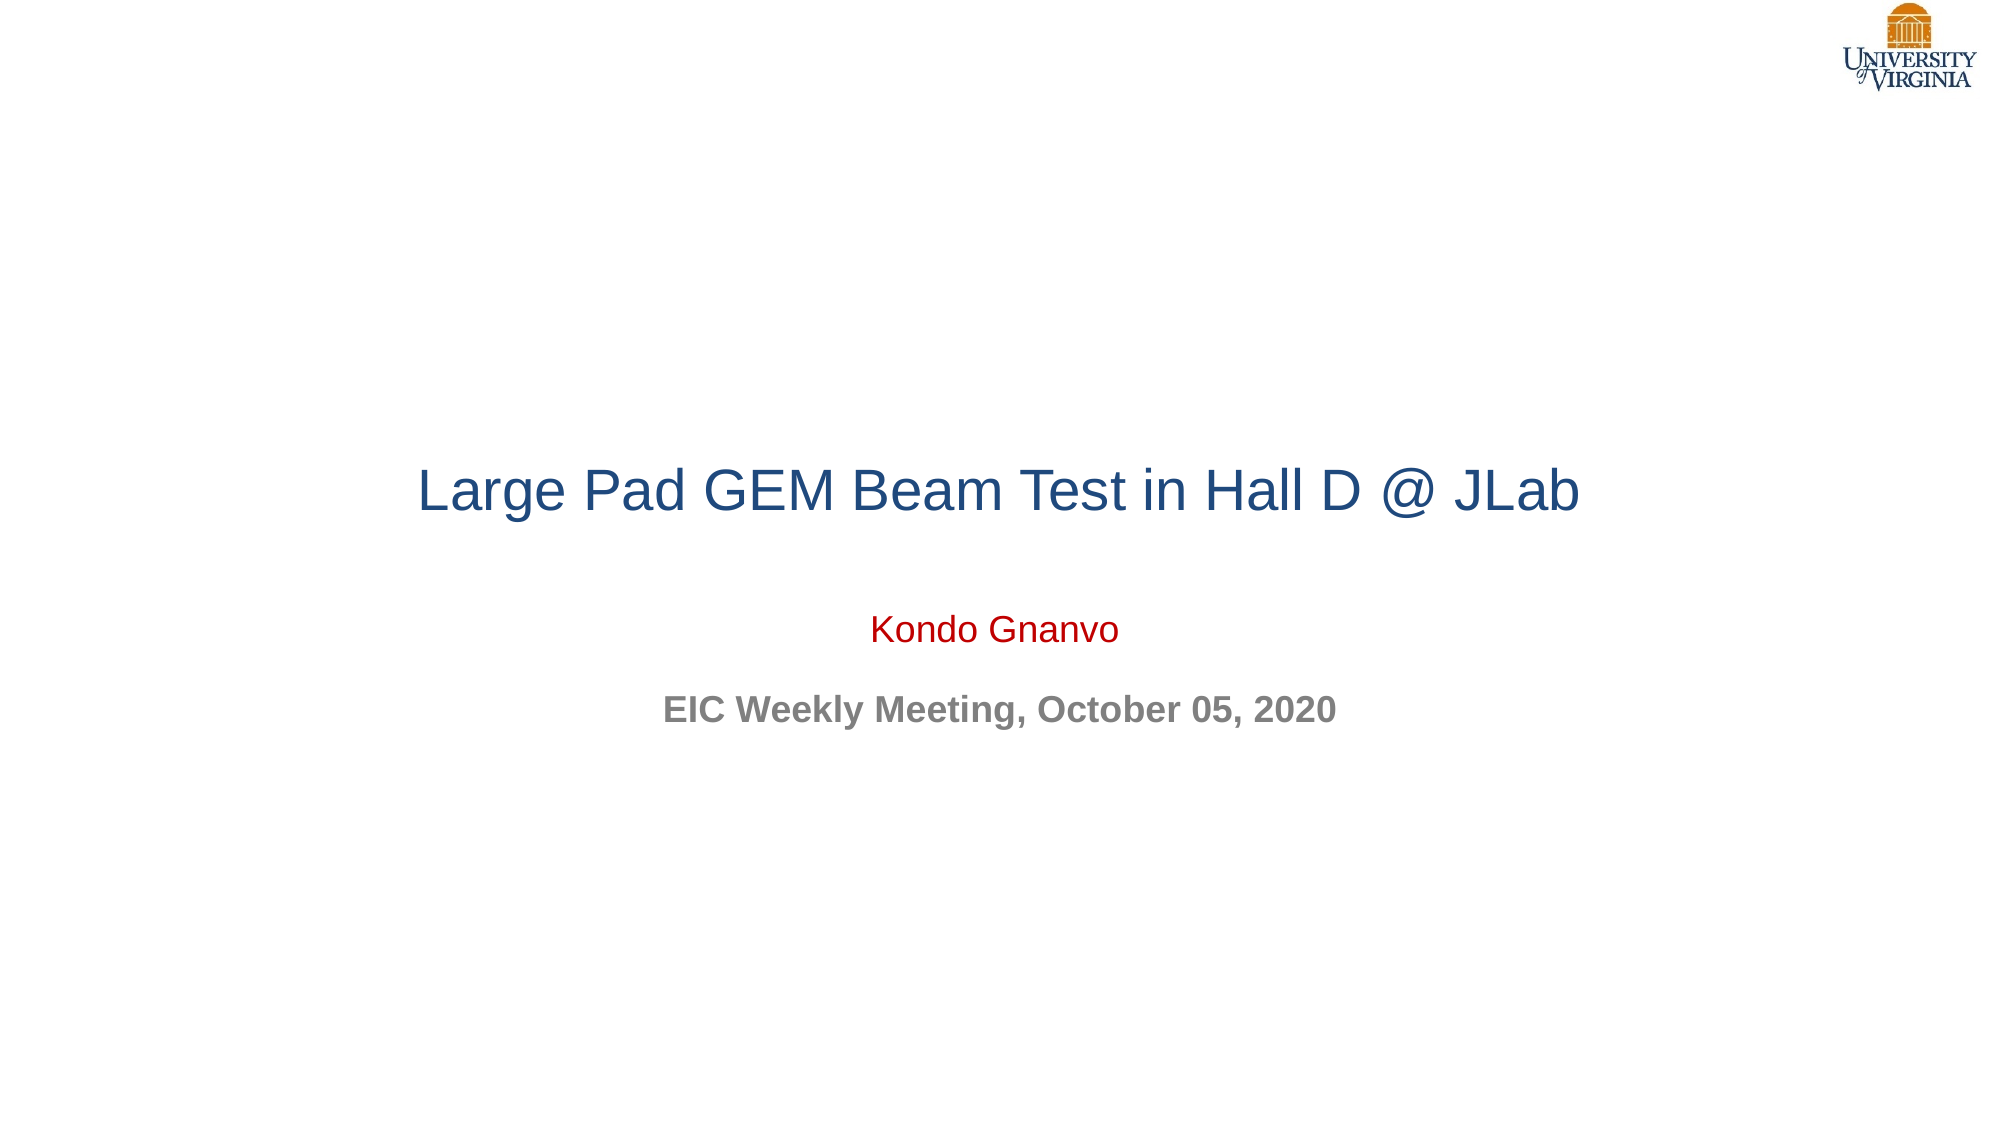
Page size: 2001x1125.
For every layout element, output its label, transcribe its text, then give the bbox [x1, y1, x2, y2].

title Large Pad GEM Beam Test in Hall D @ JLab [0, 399, 2000, 575]
picture [1820, 0, 2000, 102]
subtitle Kondo Gnanvo EIC Weekly Meeting, October 05, 2020 [249, 575, 1750, 738]
